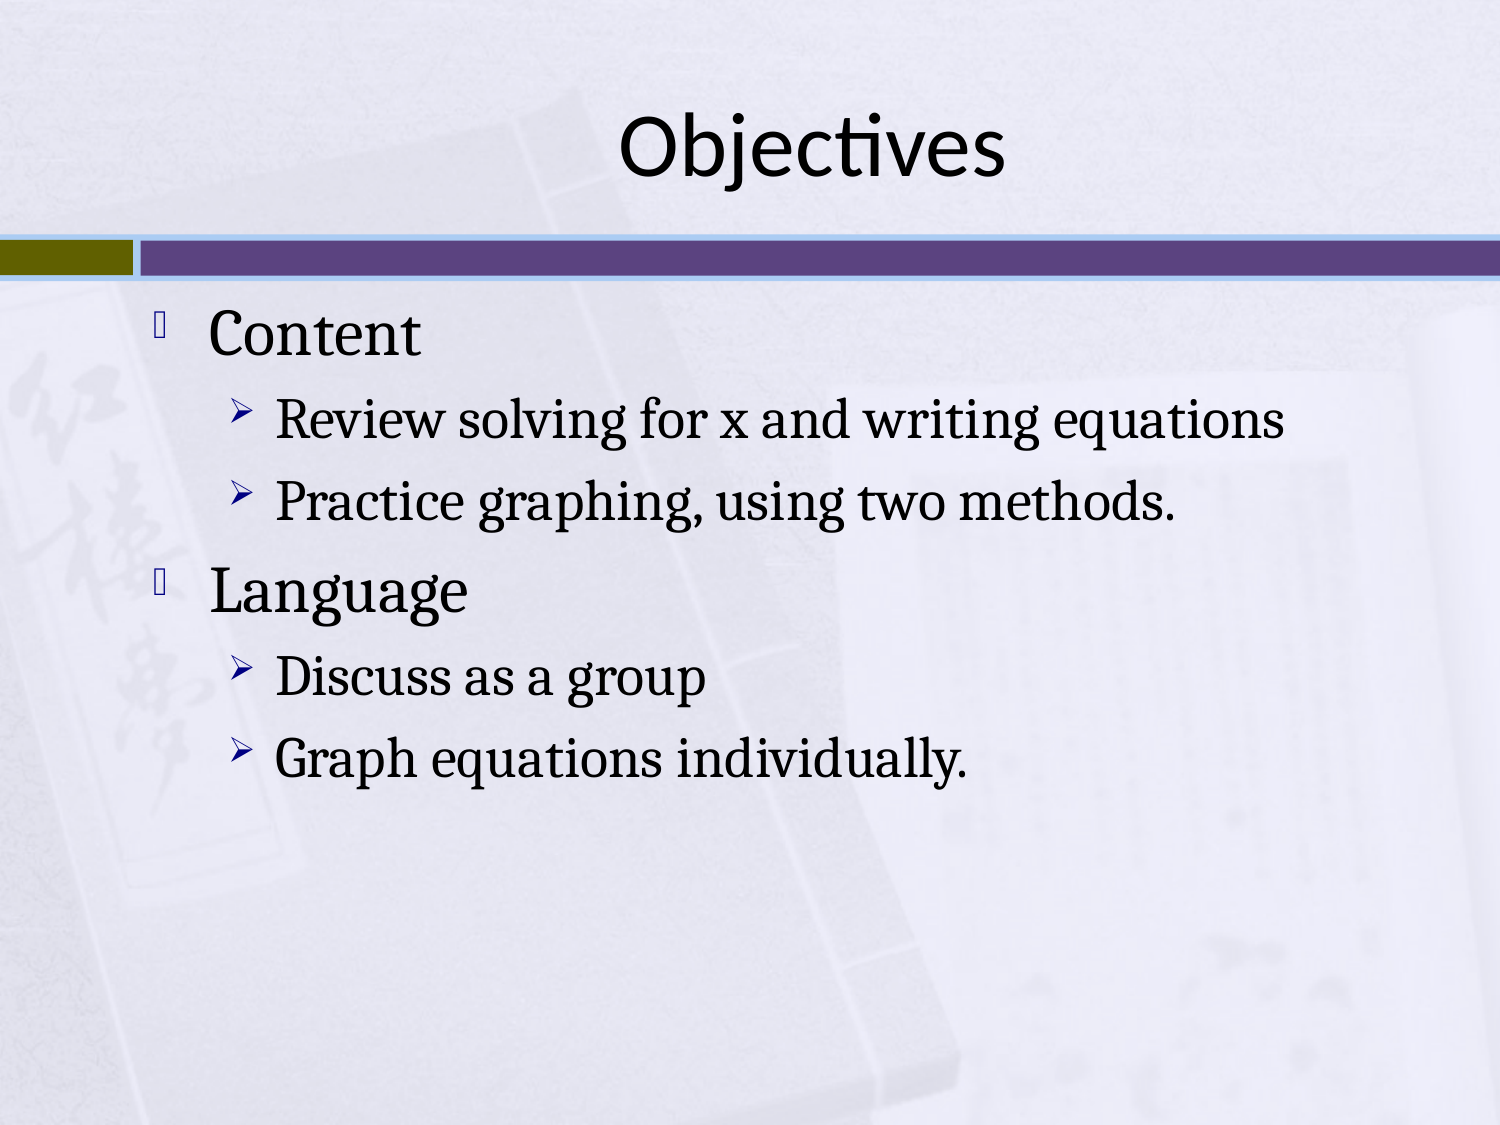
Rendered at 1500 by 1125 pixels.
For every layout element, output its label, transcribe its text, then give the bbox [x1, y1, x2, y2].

list Content Review solving for x and writing equations Practice graphing, using two methods. Language Discuss as a group Graph equations individually. [138, 281, 1489, 1076]
title Objectives [138, 46, 1489, 234]
